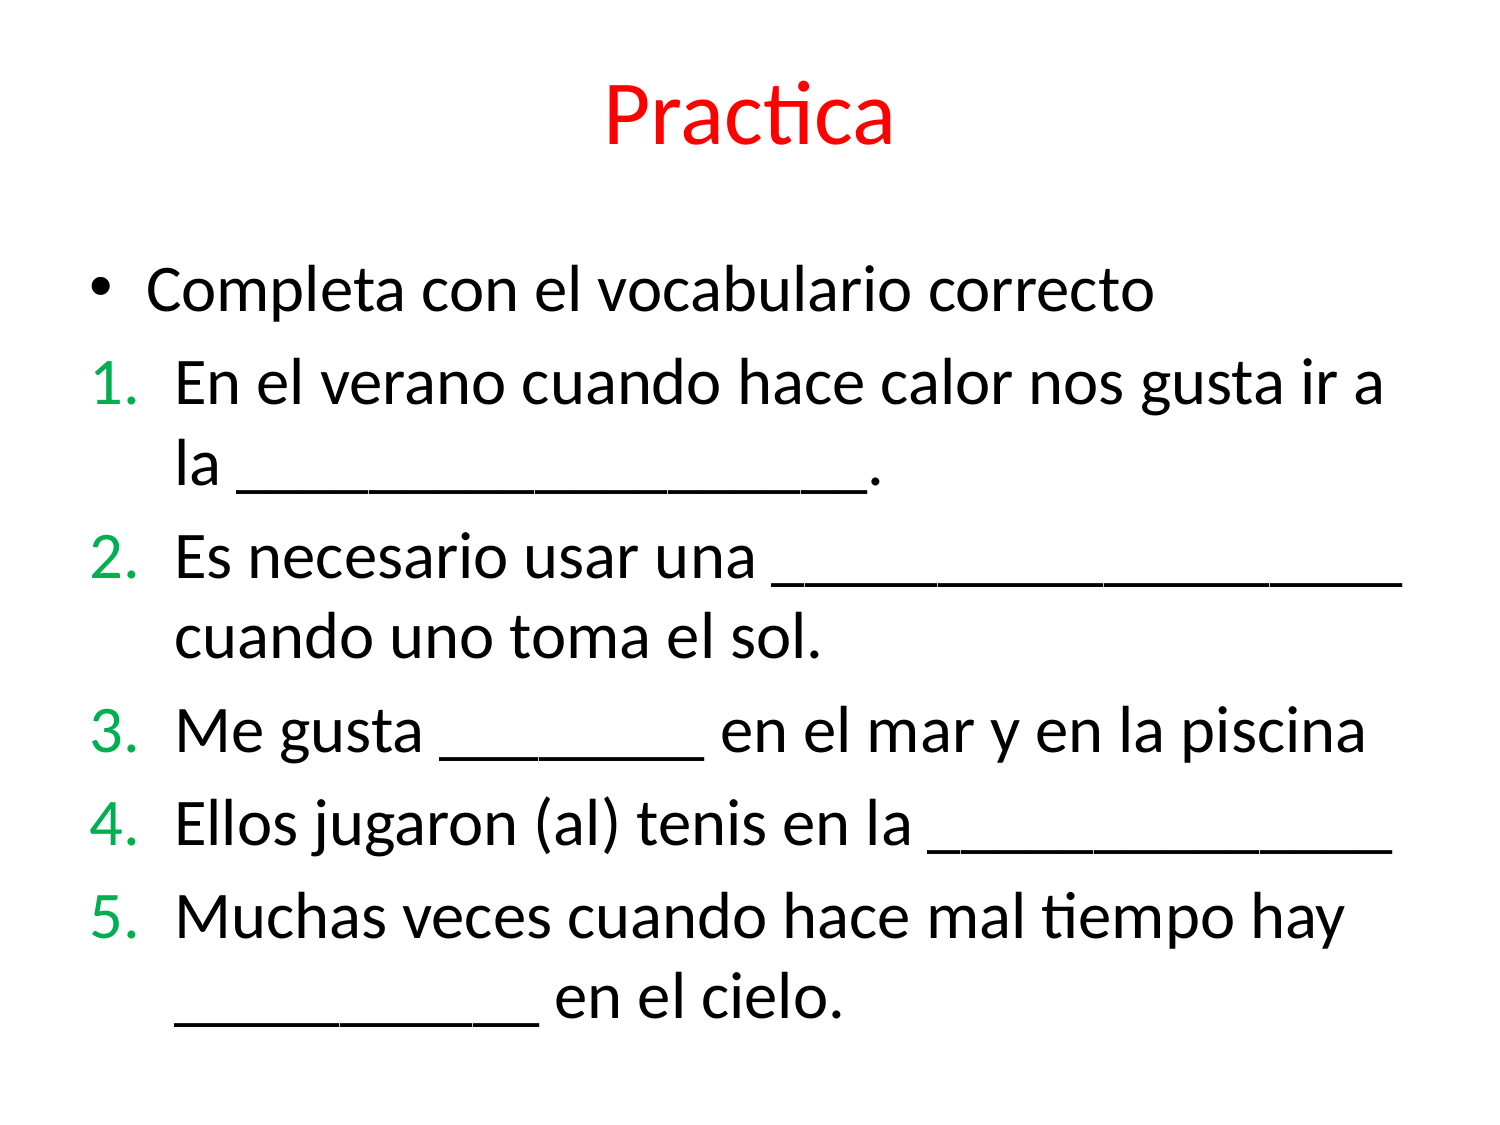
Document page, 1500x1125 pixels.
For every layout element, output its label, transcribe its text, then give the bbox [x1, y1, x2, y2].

text_box Practica [74, 45, 1425, 233]
text_box Completa con el vocabulario correcto En el verano cuando hace calor nos gusta ir a la ___________________. Es necesario usar una ___________________ cuando uno toma el sol. Me gusta ________ en el mar y en la piscina Ellos jugaron (al) tenis en la ______________ Muchas veces cuando hace mal tiempo hay ___________ en el cielo. [74, 237, 1425, 1075]
